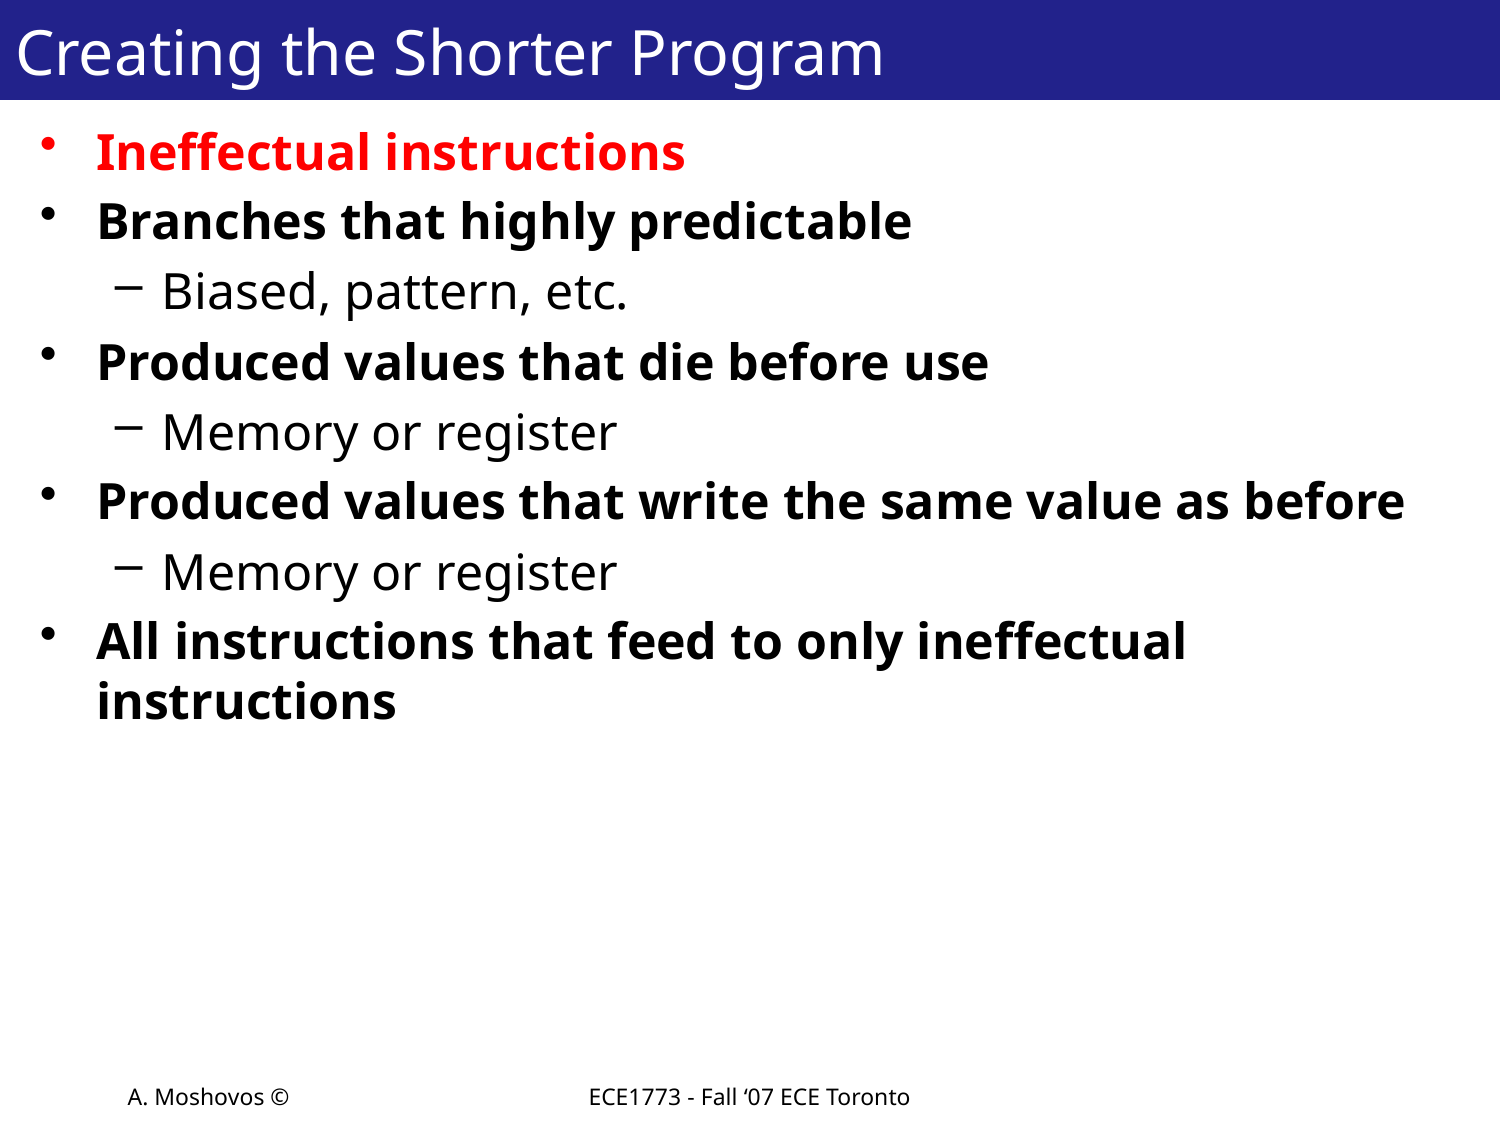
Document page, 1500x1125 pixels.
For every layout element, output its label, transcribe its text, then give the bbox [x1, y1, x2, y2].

title Creating the Shorter Program [0, 0, 1500, 101]
slide_number A. Moshovos © [112, 1074, 426, 1125]
list Ineffectual instructions Branches that highly predictable Biased, pattern, etc. Produced values that die before use Memory or register Produced values that write the same value as before Memory or register All instructions that feed to only ineffectual instructions [24, 112, 1476, 1076]
footer ECE1773 - Fall ‘07 ECE Toronto [487, 1074, 1013, 1125]
